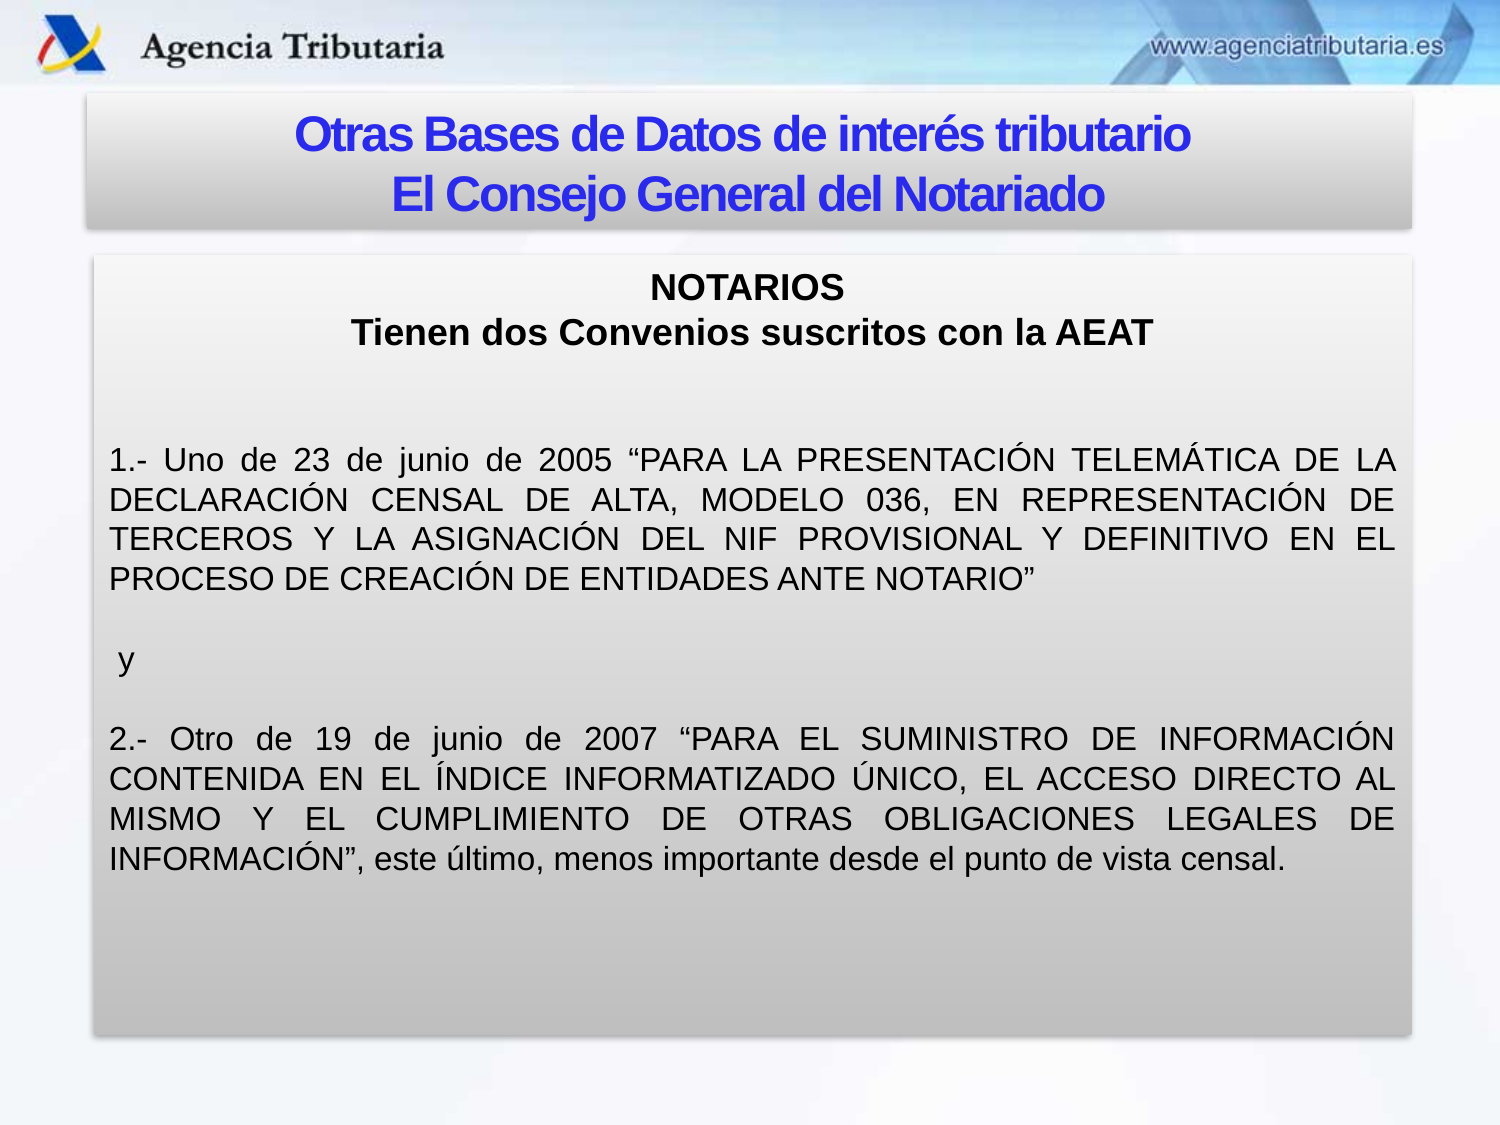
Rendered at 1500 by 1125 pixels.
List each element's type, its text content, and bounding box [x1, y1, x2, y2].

text_box Otras Bases de Datos de interés tributario El Consejo General del Notariado [87, 93, 1412, 229]
picture [0, 0, 1500, 1125]
text_box NOTARIOS Tienen dos Convenios suscritos con la AEAT 1.- Uno de 23 de junio de 2005 “PARA LA PRESENTACIÓN TELEMÁTICA DE LA DECLARACIÓN CENSAL DE ALTA, MODELO 036, EN REPRESENTACIÓN DE TERCEROS Y LA ASIGNACIÓN DEL NIF PROVISIONAL Y DEFINITIVO EN EL PROCESO DE CREACIÓN DE ENTIDADES ANTE NOTARIO” y 2.- Otro de 19 de junio de 2007 “PARA EL SUMINISTRO DE INFORMACIÓN CONTENIDA EN EL ÍNDICE INFORMATIZADO ÚNICO, EL ACCESO DIRECTO AL MISMO Y EL CUMPLIMIENTO DE OTRAS OBLIGACIONES LEGALES DE INFORMACIÓN”, este último, menos importante desde el punto de vista censal. [94, 255, 1412, 1035]
